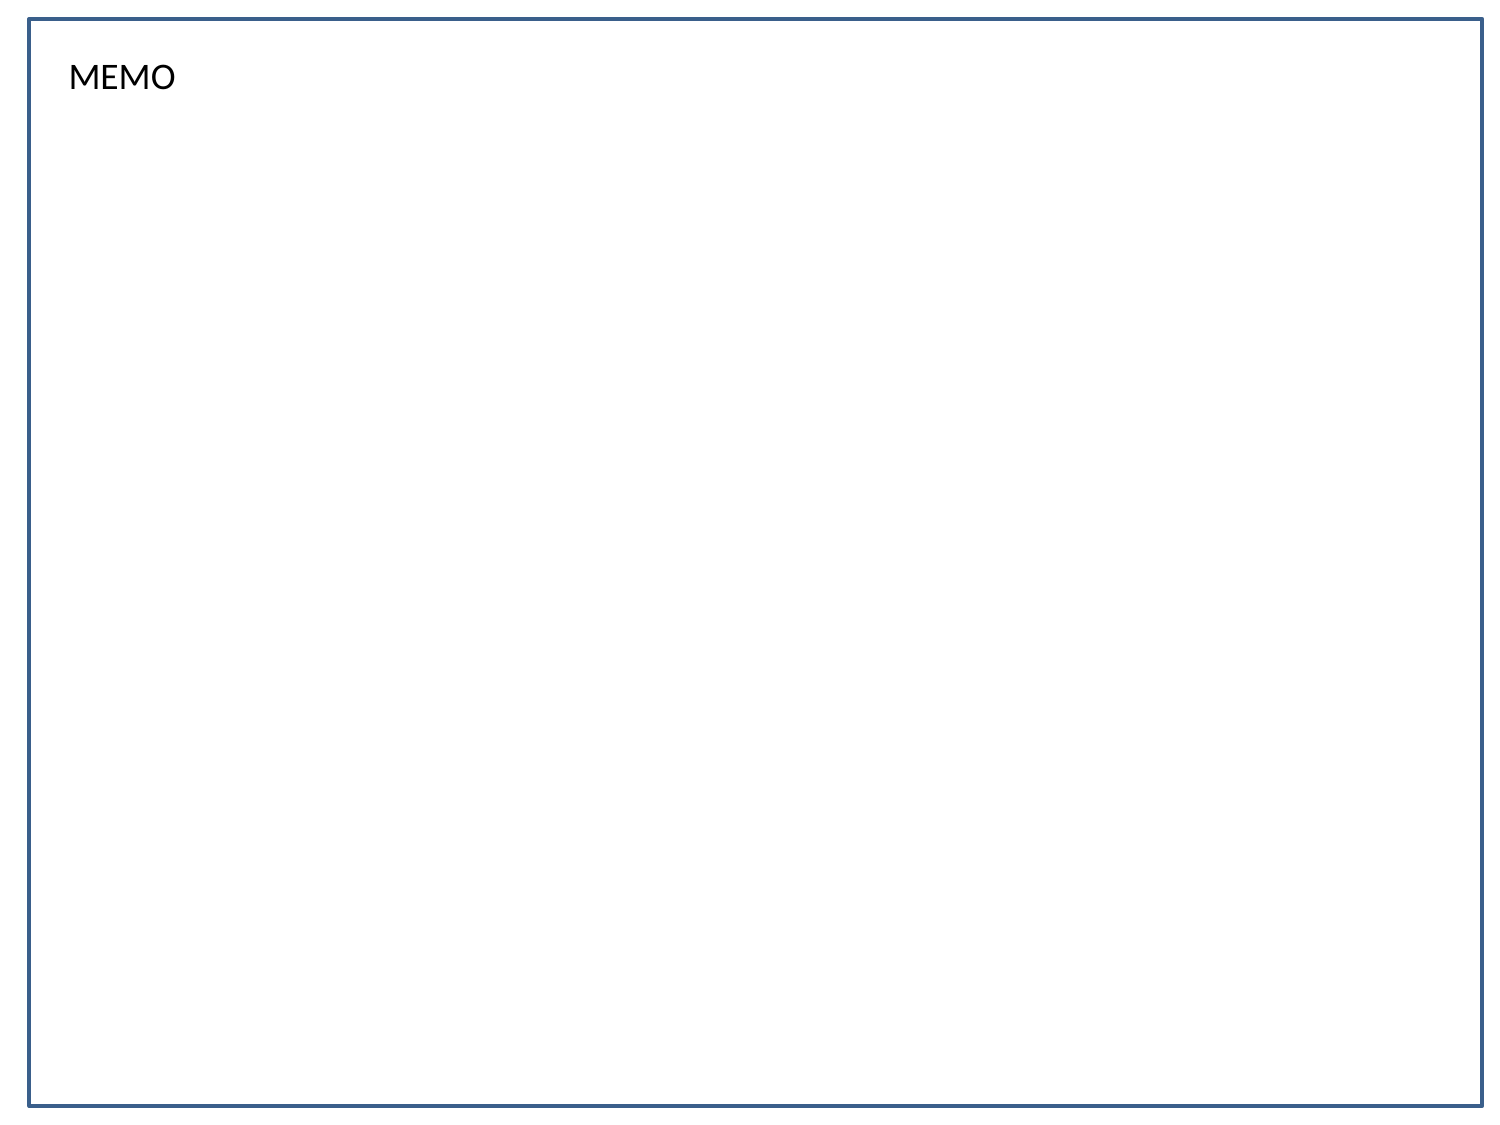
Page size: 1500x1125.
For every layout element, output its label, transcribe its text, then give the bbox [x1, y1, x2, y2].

text_box MEMO [53, 44, 191, 105]
text_box [27, 17, 1484, 1108]
